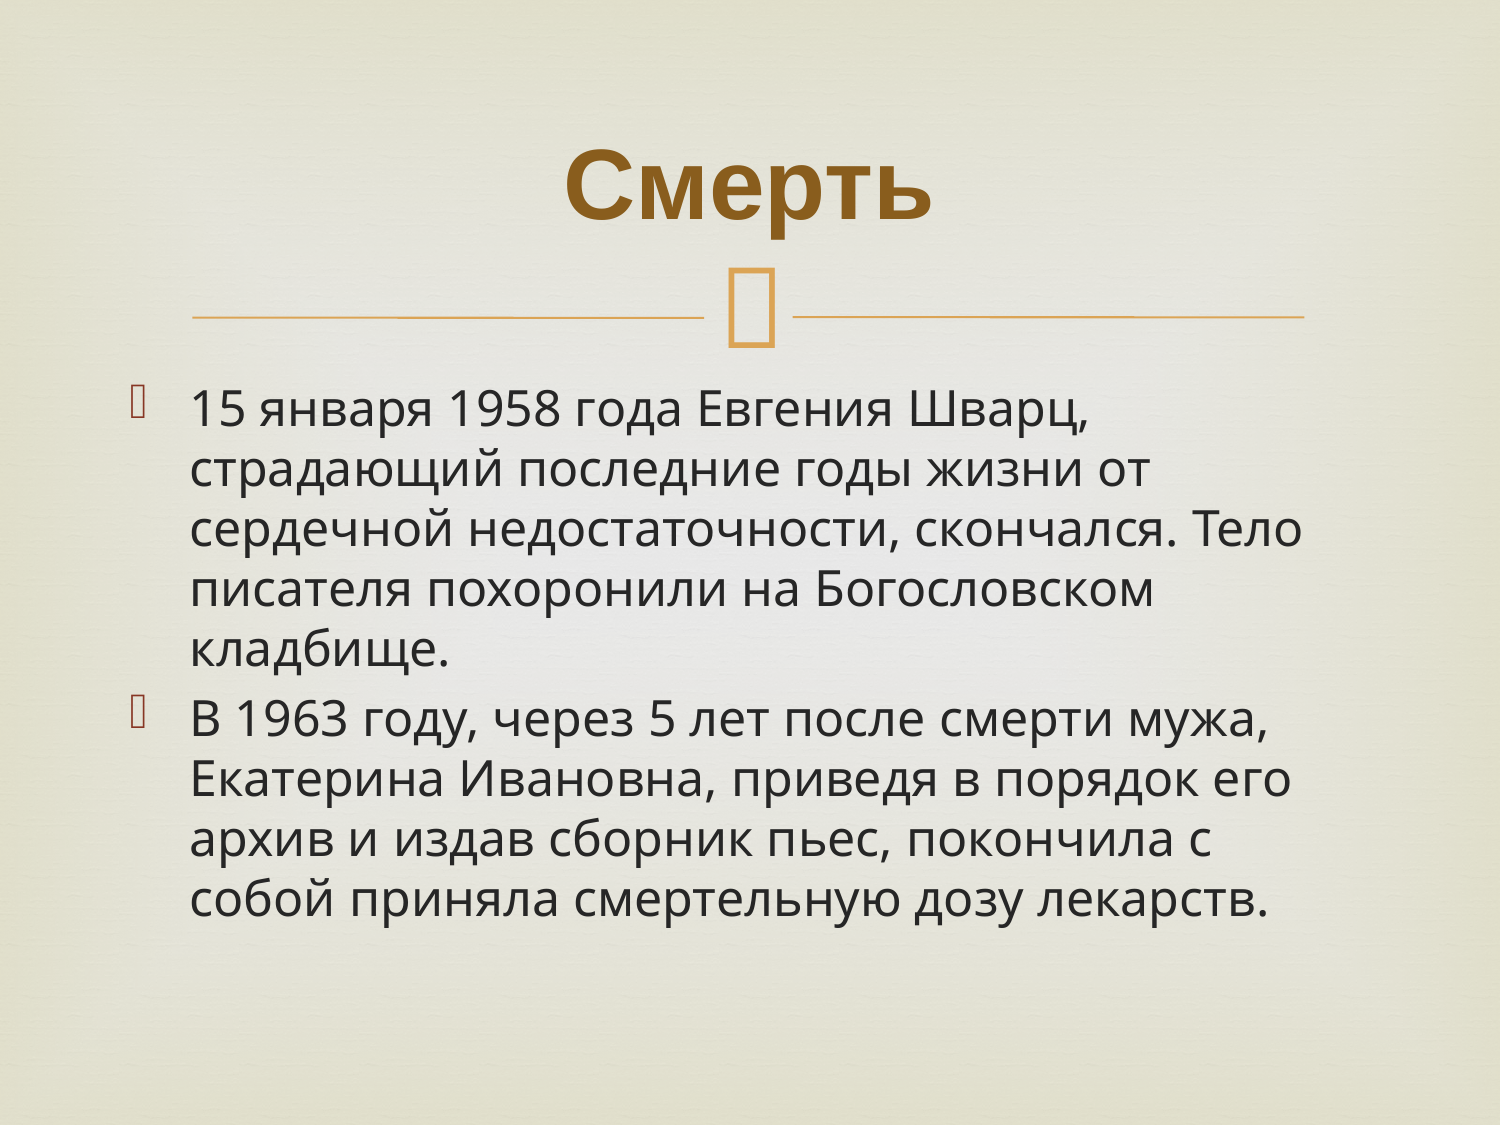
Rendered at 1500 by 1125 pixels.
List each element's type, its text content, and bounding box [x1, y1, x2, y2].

title Смерть [112, 93, 1386, 267]
list 15 января 1958 года Евгения Шварц, страдающий последние годы жизни от сердечной недостаточности, скончался. Тело писателя похоронили на Богословском кладбище. В 1963 году, через 5 лет после смерти мужа, Екатерина Ивановна, приведя в порядок его архив и издав сборник пьес, покончила с собой приняла смертельную дозу лекарств. [114, 368, 1386, 1005]
